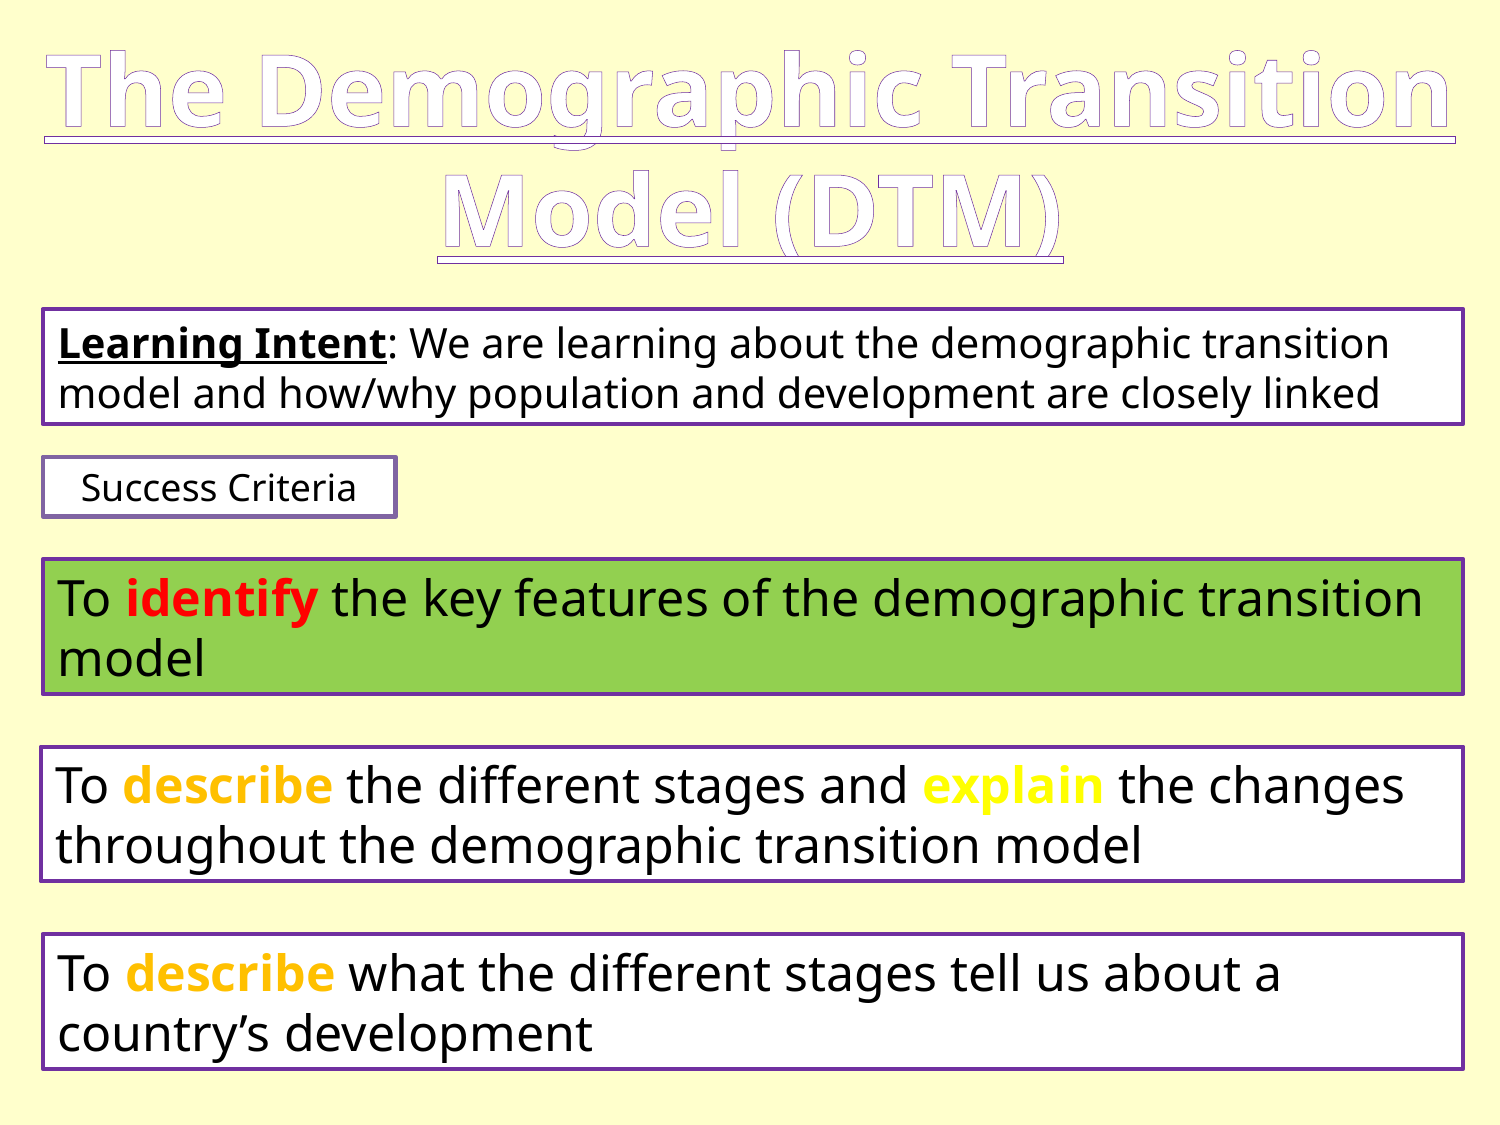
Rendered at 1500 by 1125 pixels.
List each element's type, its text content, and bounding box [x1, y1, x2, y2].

text_box Learning Intent: We are learning about the demographic transition model and how/why population and development are closely linked [41, 307, 1465, 426]
text_box To identify the key features of the demographic transition model [41, 557, 1465, 696]
text_box To describe what the different stages tell us about a country’s development [41, 932, 1465, 1071]
text_box Success Criteria [41, 455, 398, 519]
text_box The Demographic Transition Model (DTM) [17, 19, 1483, 274]
text_box To describe the different stages and explain the changes throughout the demographic transition model [39, 745, 1465, 883]
